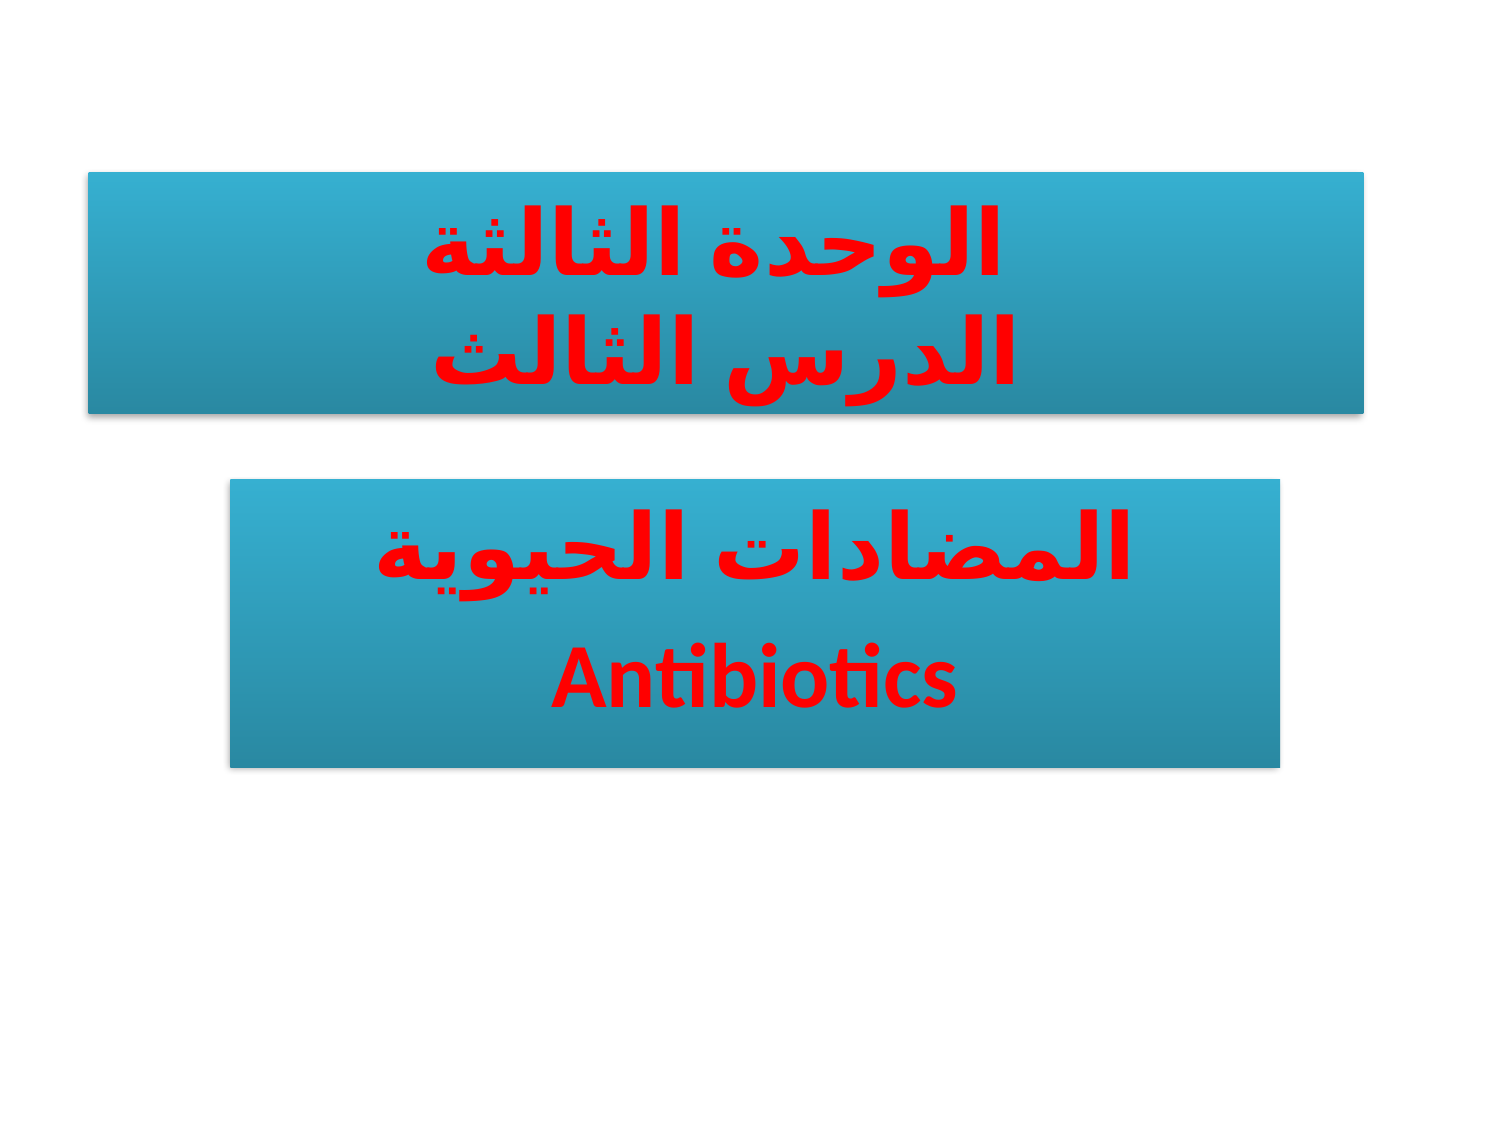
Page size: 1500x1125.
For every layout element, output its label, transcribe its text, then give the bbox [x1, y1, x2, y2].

subtitle المضادات الحيوية Antibiotics [230, 479, 1281, 768]
title الوحدة الثالثة الدرس الثالث [88, 172, 1364, 414]
